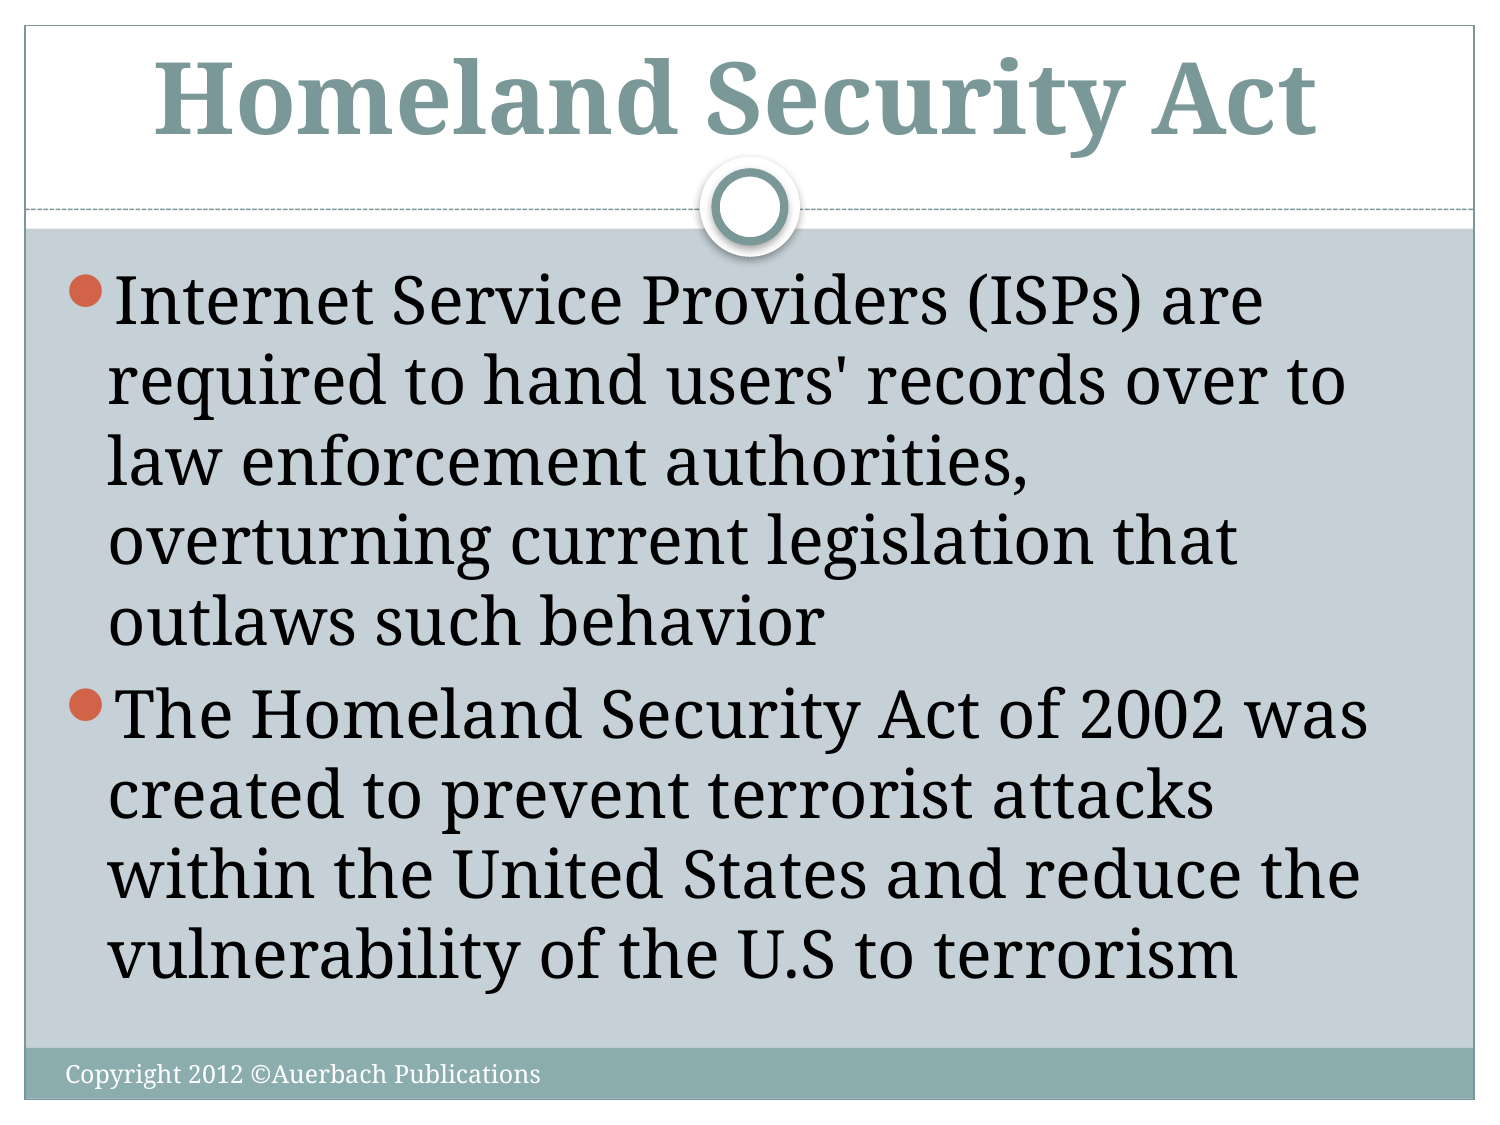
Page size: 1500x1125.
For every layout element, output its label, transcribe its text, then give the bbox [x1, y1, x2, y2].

title Homeland Security Act [49, 37, 1450, 163]
footer Copyright 2012 ©Auerbach Publications [50, 1051, 638, 1112]
list Internet Service Providers (ISPs) are required to hand users' records over to law enforcement authorities, overturning current legislation that outlaws such behavior The Homeland Security Act of 2002 was created to prevent terrorist attacks within the United States and reduce the vulnerability of the U.S to terrorism [49, 250, 1445, 1001]
